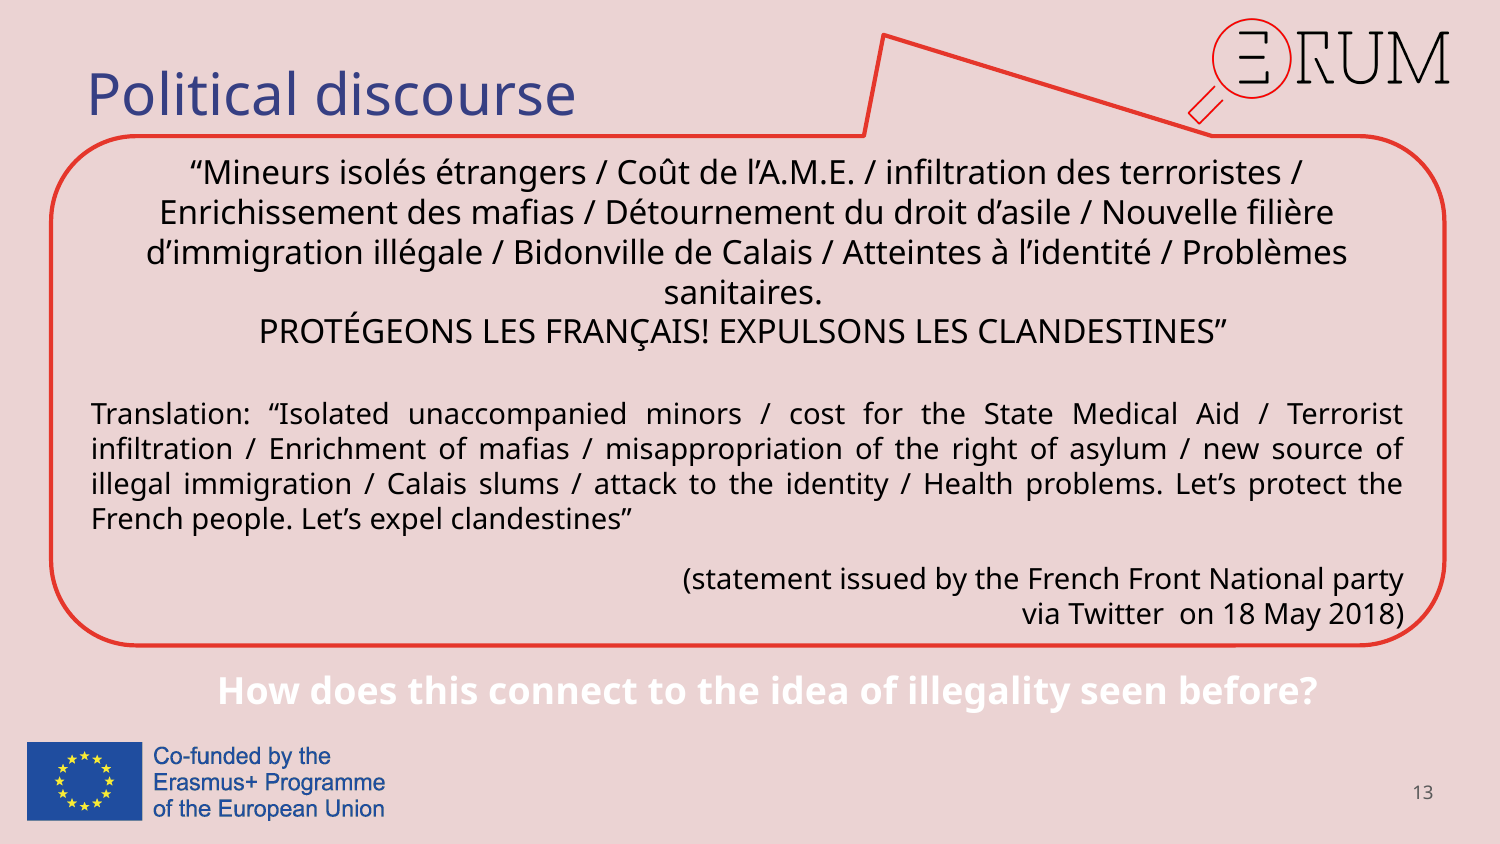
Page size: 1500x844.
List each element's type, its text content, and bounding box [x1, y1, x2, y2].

text_box “Mineurs isolés étrangers / Coût de l’A.M.E. / infiltration des terroristes / Enrichissement des mafias / Détournement du droit d’asile / Nouvelle filière d’immigration illégale / Bidonville de Calais / Atteintes à l’identité / Problèmes sanitaires. PROTÉGEONS LES FRANÇAIS! EXPULSONS LES CLANDESTINES” Translation: “Isolated unaccompanied minors / cost for the State Medical Aid / Terrorist infiltration / Enrichment of mafias / misappropriation of the right of asylum / new source of illegal immigration / Calais slums / attack to the identity / Health problems. Let’s protect the French people. Let’s expel clandestines” (statement issued by the French Front National party via Twitter on 18 May 2018) [51, 34, 1445, 646]
picture [1136, 0, 1500, 137]
slide_number 13 [1358, 761, 1449, 826]
text_box Political discourse [71, 42, 881, 137]
text_box Political discourse [910, 42, 1188, 128]
text_box How does this connect to the idea of illegality seen before? [71, 659, 1465, 720]
picture [27, 742, 385, 821]
